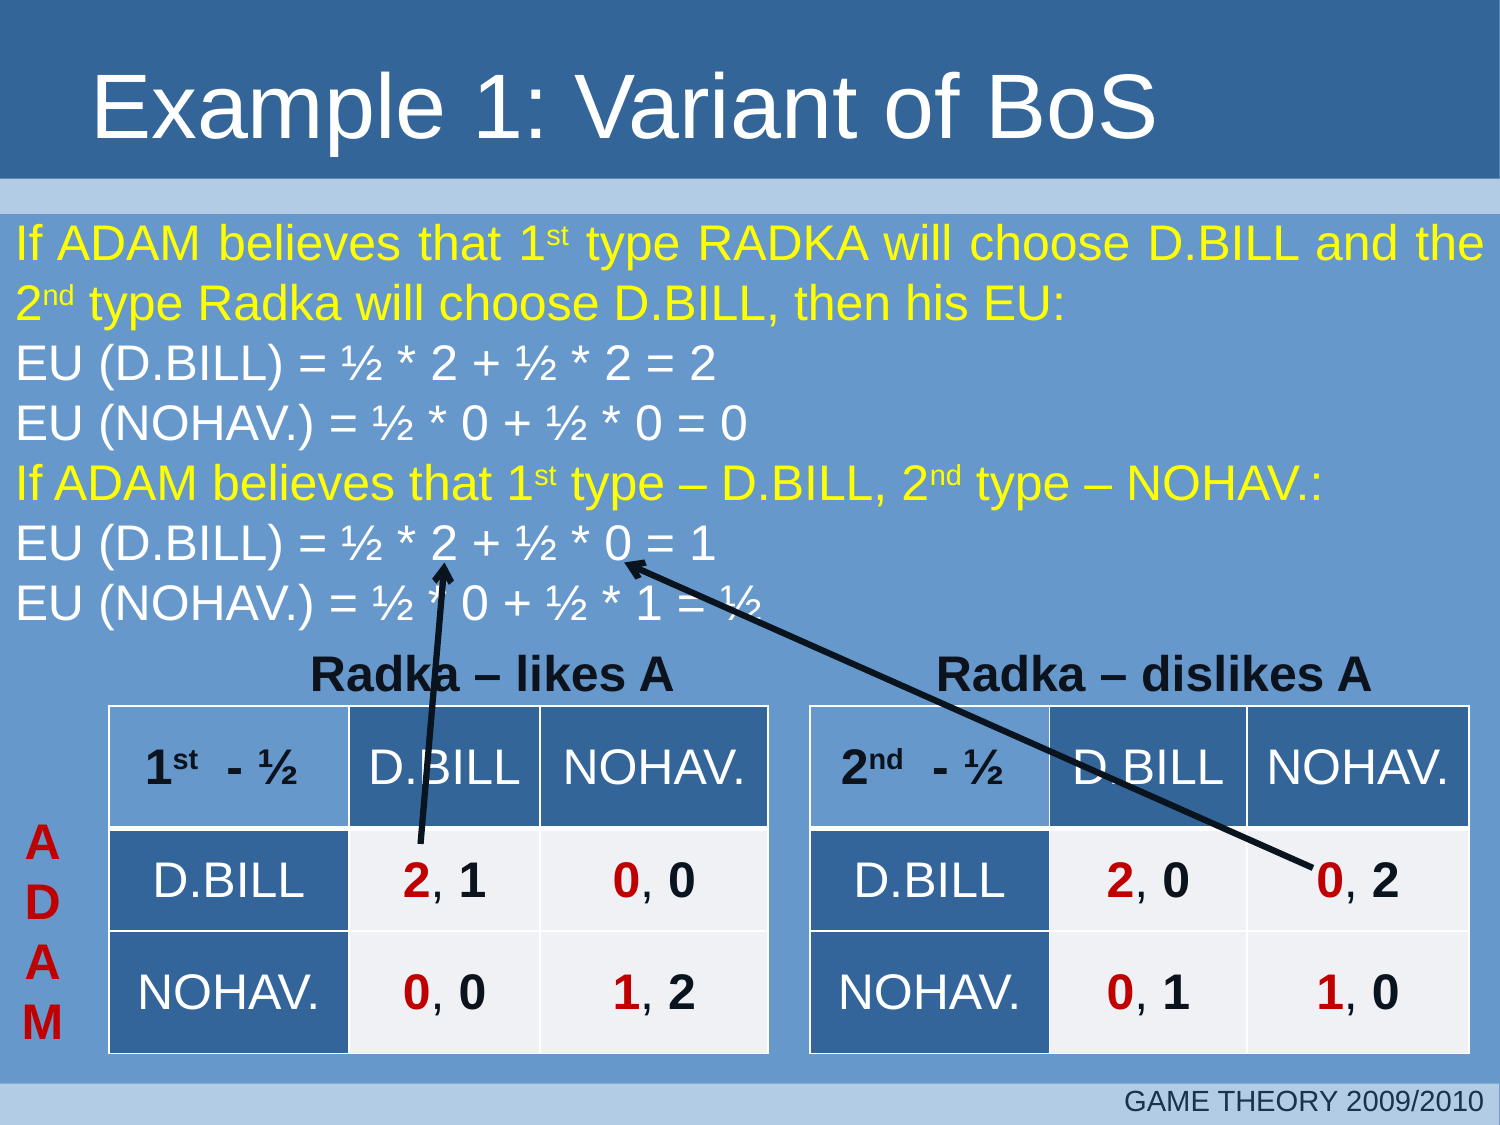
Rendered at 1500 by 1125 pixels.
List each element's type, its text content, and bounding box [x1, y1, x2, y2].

text_box GAME THEORY 2009/2010 [1109, 1075, 1500, 1125]
table_cell 0, 2 [1248, 831, 1468, 930]
table_cell 1, 2 [541, 932, 767, 1053]
table_cell 0, 1 [1050, 932, 1246, 1053]
text_box Radka – likes A [288, 638, 434, 692]
table_header NOHAV. [541, 710, 618, 826]
table_header D.BILL [350, 724, 427, 826]
table_cell 1, 0 [1248, 932, 1468, 1053]
title Example 1: Variant of BoS [74, 42, 1436, 162]
table_cell D.BILL [110, 831, 348, 930]
text_box If ADAM believes that 1st type RADKA will choose D.BILL and the 2nd type Radka will choose D.BILL, then his EU: EU (D.BILL) = ½ * 2 + ½ * 2 = 2 EU (NOHAV.) = ½ * 0 + ½ * 0 = 0 If ADAM believes that 1st type – D.BILL, 2nd type – NOHAV.: EU (D.BILL) = ½ * 2 + ½ * 0 = 1 EU (NOHAV.) = ½ * 0 + ½ * 1 = ½ [0, 203, 1500, 638]
table_cell NOHAV. [811, 932, 1049, 1053]
table_cell 2, 0 [1050, 877, 1246, 930]
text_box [291, 690, 574, 716]
text_box Radka – likes A [437, 638, 618, 710]
table_cell D.BILL [811, 877, 1049, 930]
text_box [623, 562, 1314, 869]
table_header D.BILL [426, 724, 539, 826]
table_cell NOHAV. [110, 932, 348, 1053]
table_cell 2, 1 [350, 831, 539, 930]
table_cell 0, 0 [541, 831, 767, 930]
text_box ADAM [0, 802, 86, 1057]
table_header 1st - ½ [110, 707, 348, 826]
table_header NOHAV. [1318, 707, 1468, 826]
table_cell 0, 0 [350, 932, 539, 1053]
text_box Radka – dislikes A [1318, 638, 1391, 705]
